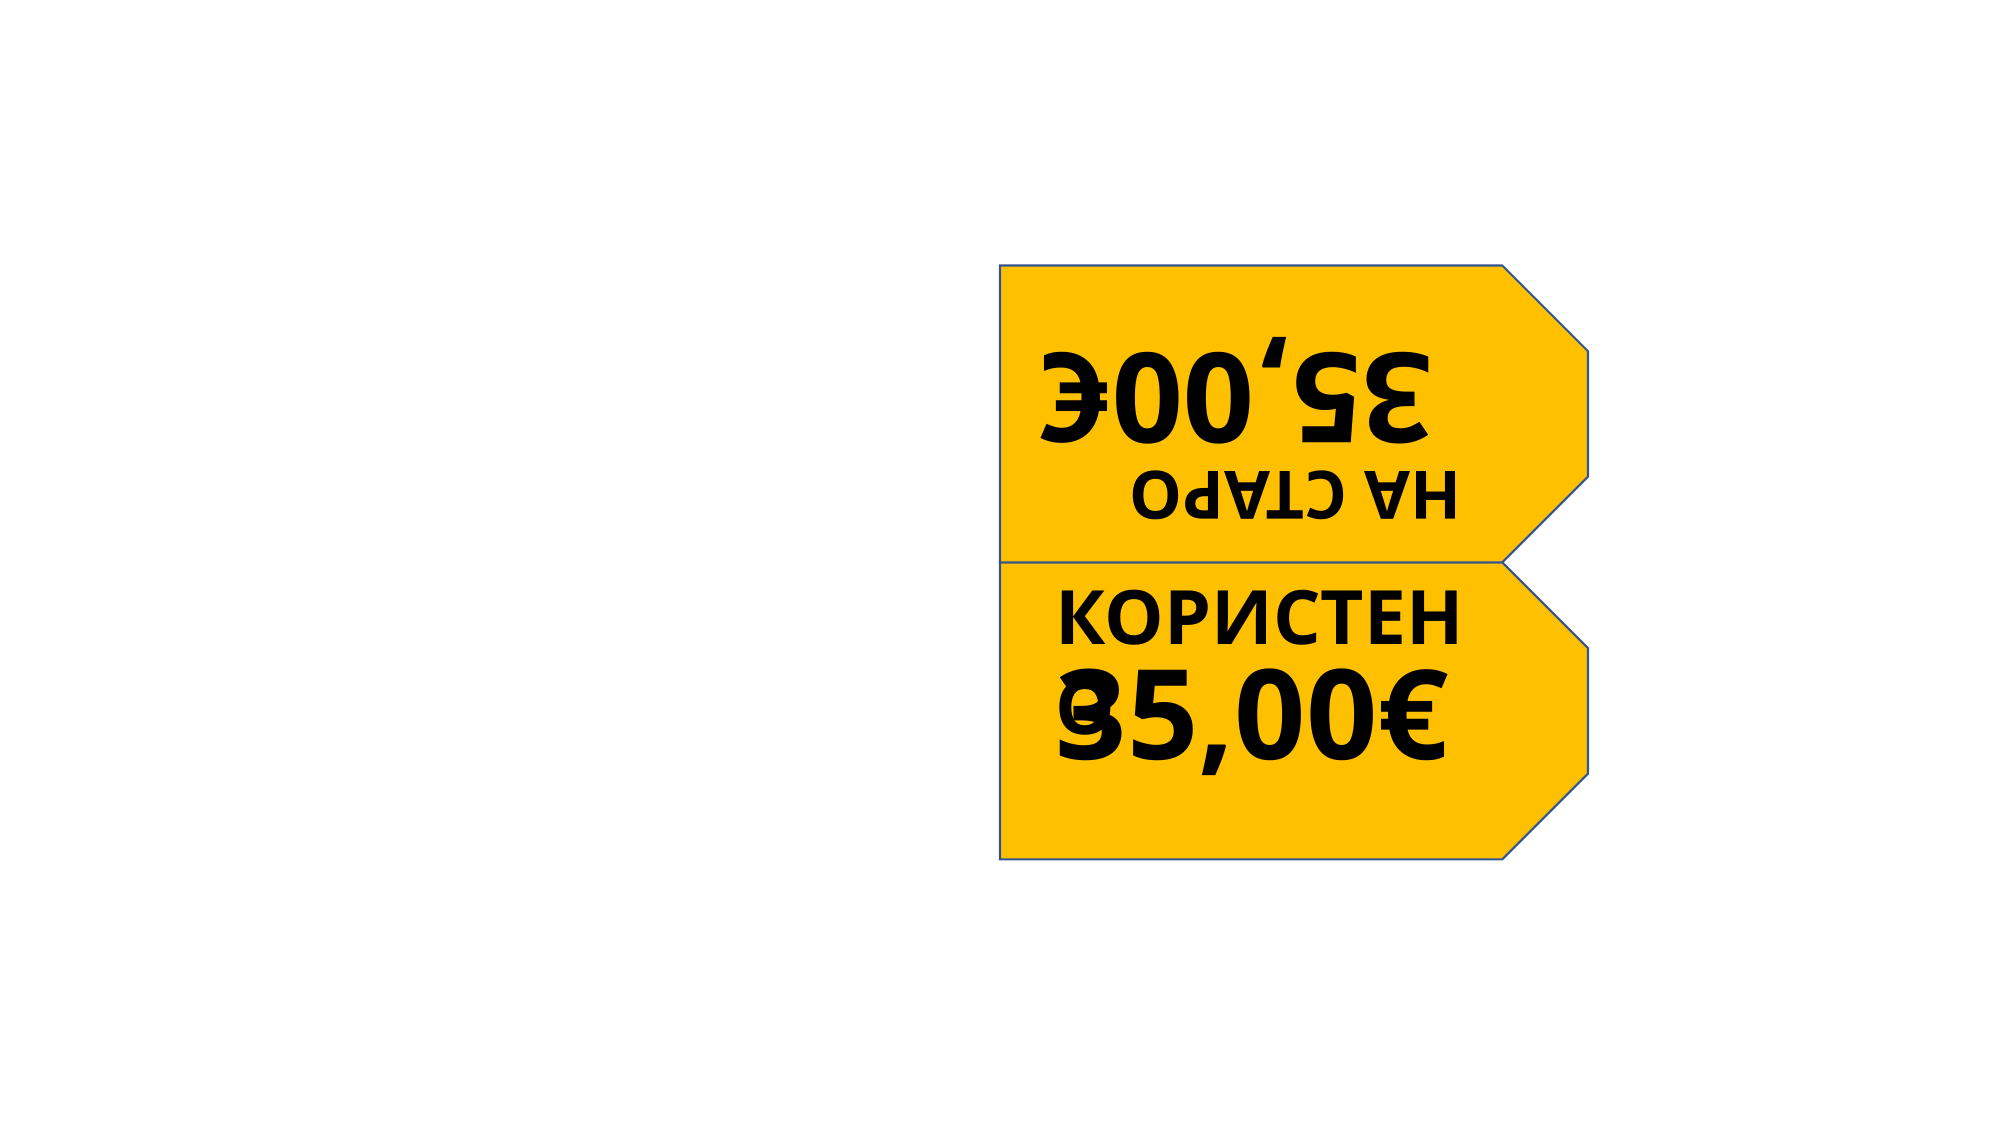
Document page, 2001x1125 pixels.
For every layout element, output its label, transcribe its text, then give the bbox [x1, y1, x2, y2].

text_box [998, 264, 1590, 564]
text_box НА СТАРО [909, 450, 1477, 546]
text_box 35,00€ [973, 321, 1449, 487]
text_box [999, 562, 1588, 860]
